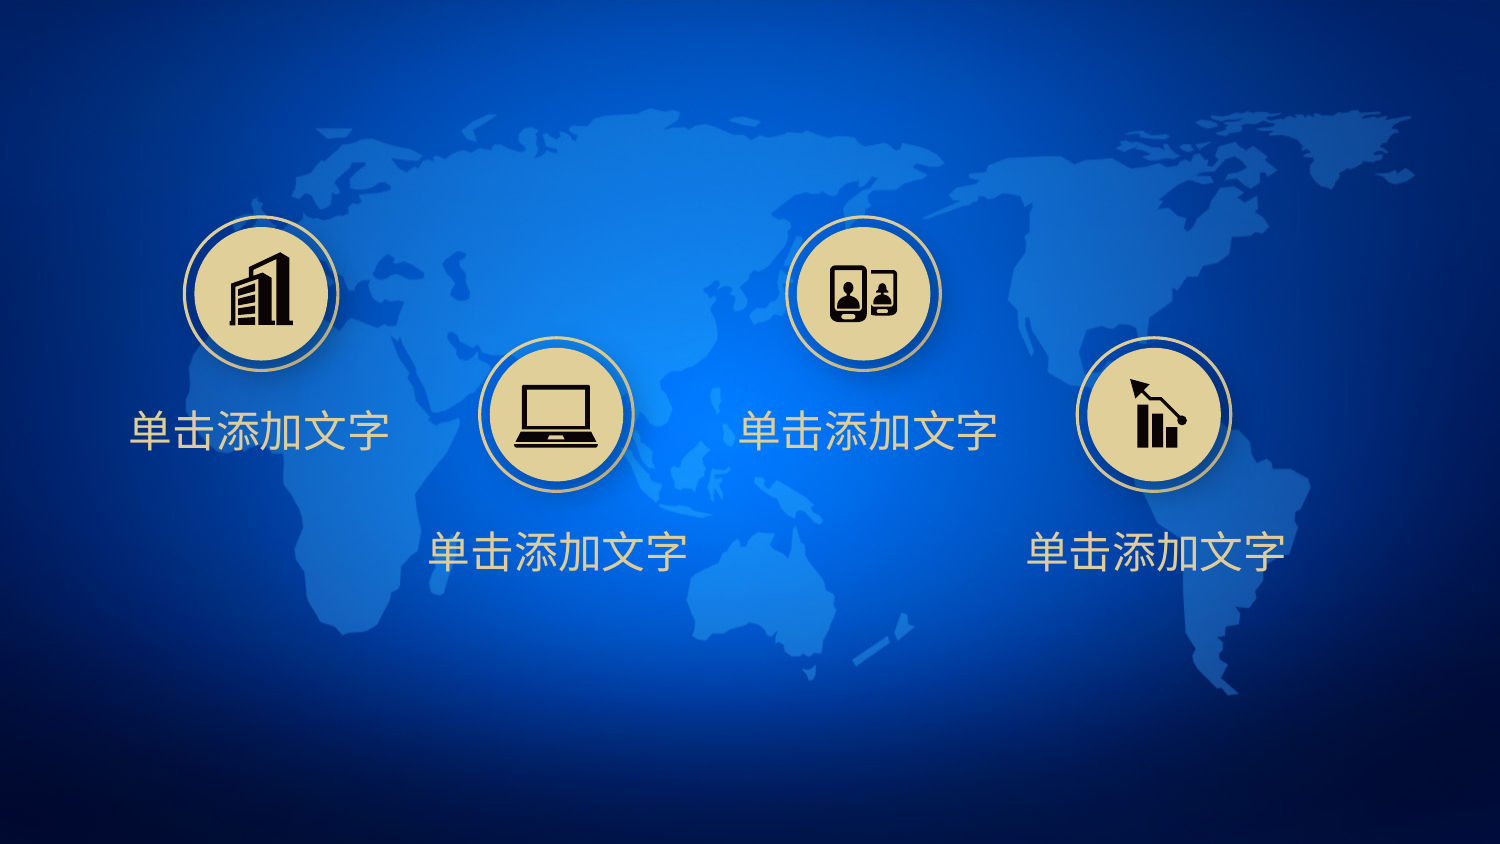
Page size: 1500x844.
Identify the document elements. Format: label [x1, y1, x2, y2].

text_box [1077, 337, 1231, 492]
text_box [184, 216, 338, 371]
picture [0, 0, 1500, 844]
text_box [479, 337, 634, 492]
text_box [786, 216, 941, 371]
